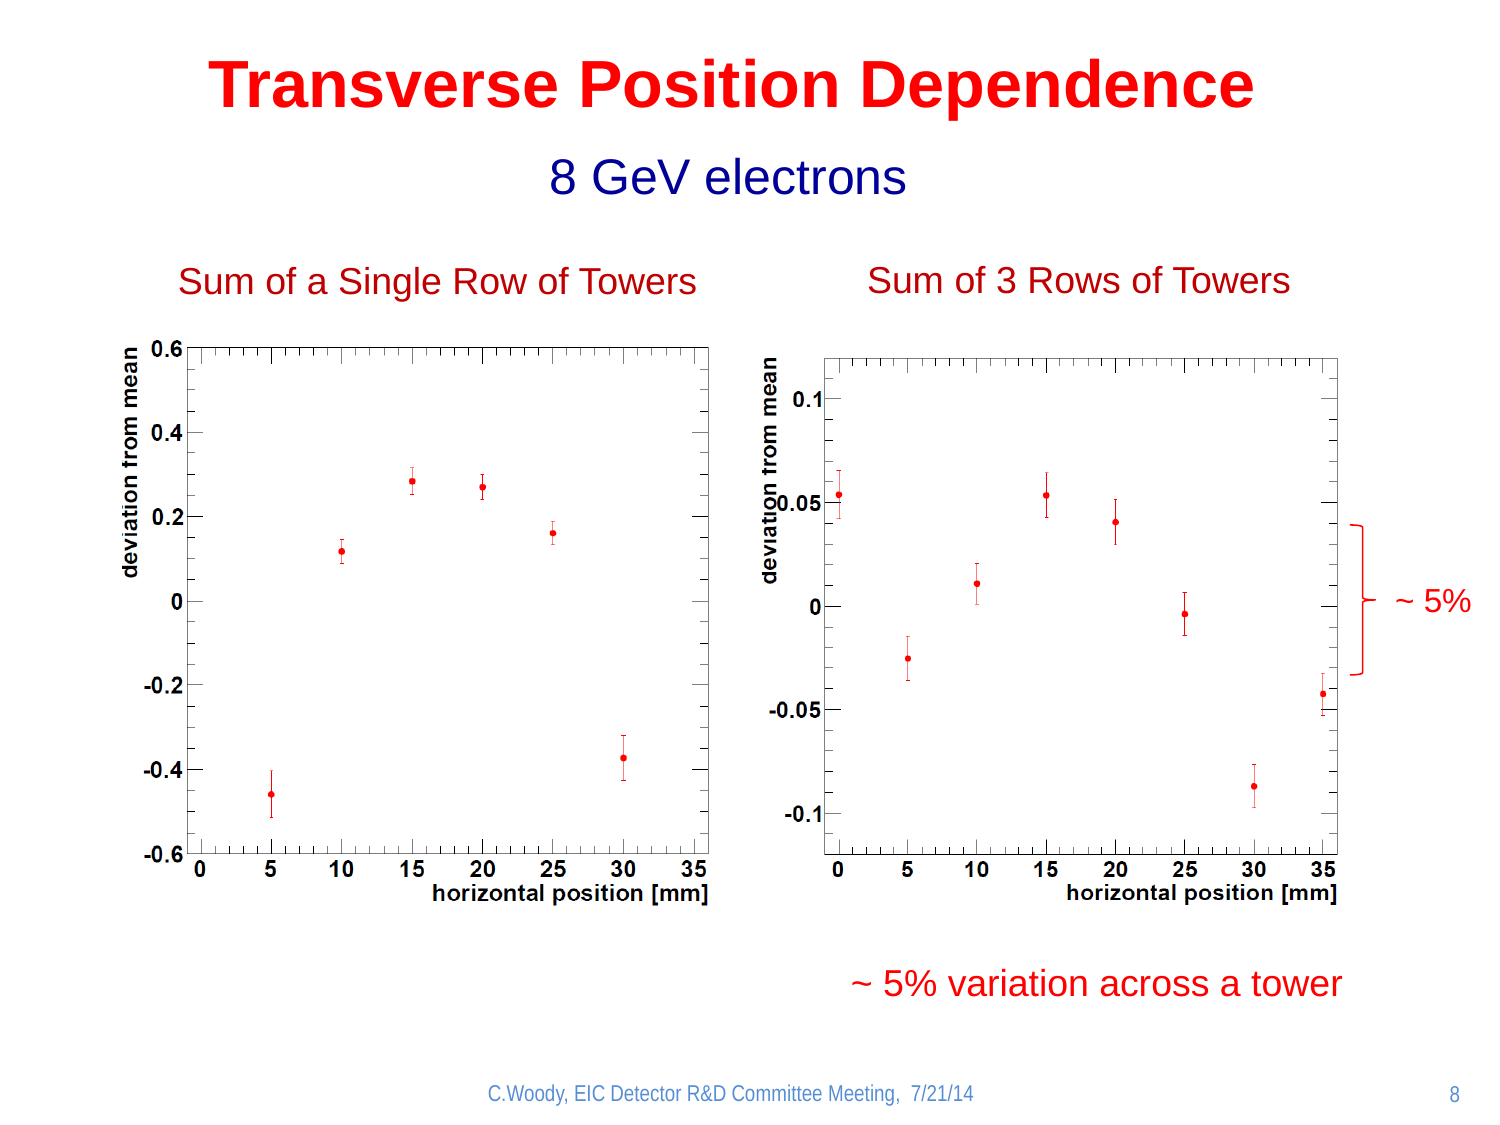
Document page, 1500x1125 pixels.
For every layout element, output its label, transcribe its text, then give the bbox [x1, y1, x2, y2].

picture [762, 340, 1363, 914]
text_box [1366, 598, 1377, 602]
slide_number 8 [1125, 1074, 1475, 1113]
text_box ~ 5% [1380, 572, 1487, 627]
text_box Sum of 3 Rows of Towers [852, 248, 1307, 309]
text_box Sum of a Single Row of Towers [163, 249, 713, 309]
title Transverse Position Dependence [113, 24, 1352, 138]
text_box 8 GeV electrons [520, 137, 924, 213]
footer C.Woody, EIC Detector R&D Committee Meeting, 7/21/14 [450, 1072, 1013, 1113]
picture [121, 324, 723, 914]
text_box ~ 5% variation across a tower [835, 951, 1358, 1012]
